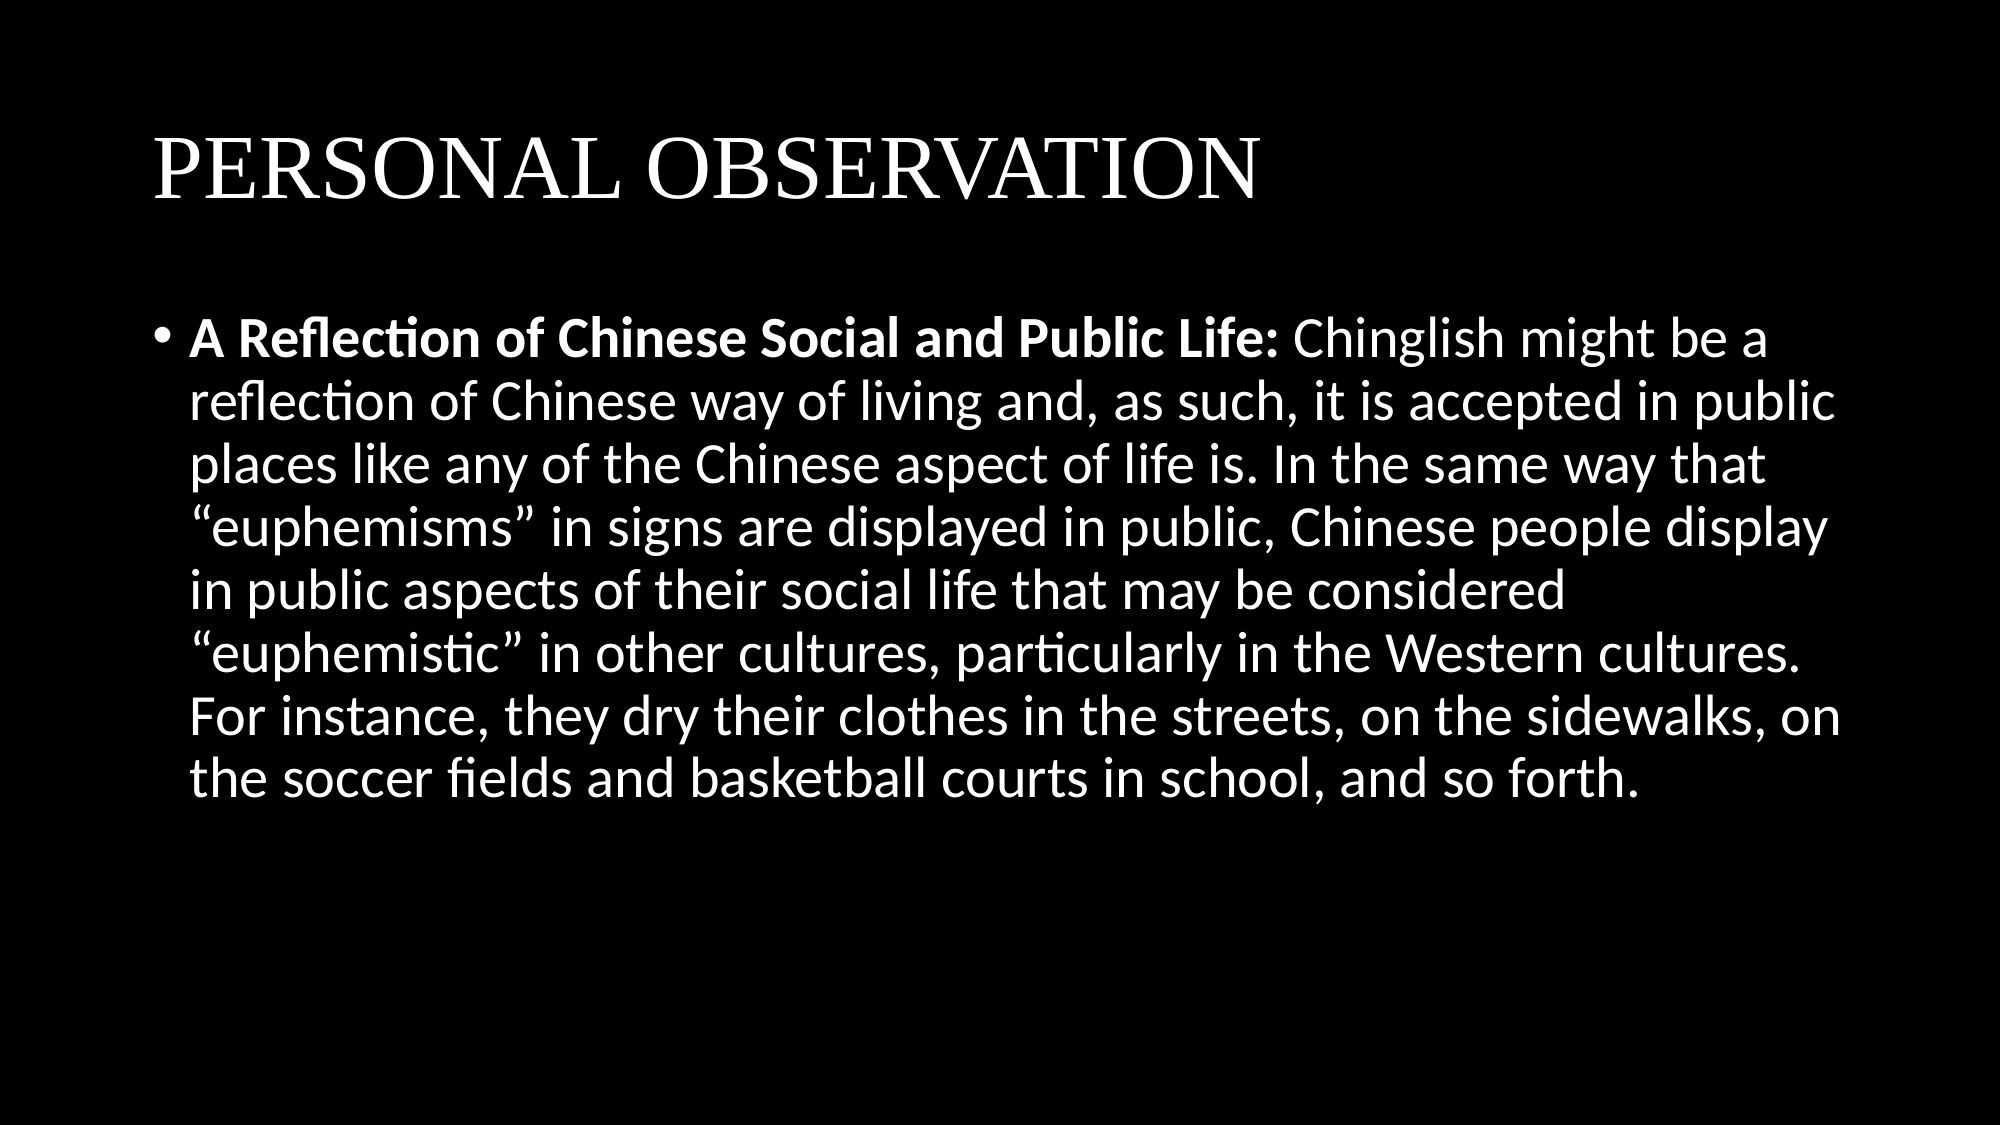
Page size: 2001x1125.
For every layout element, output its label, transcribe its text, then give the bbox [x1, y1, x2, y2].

list A Reflection of Chinese Social and Public Life: Chinglish might be a reflection of Chinese way of living and, as such, it is accepted in public places like any of the Chinese aspect of life is. In the same way that “euphemisms” in signs are displayed in public, Chinese people display in public aspects of their social life that may be considered “euphemistic” in other cultures, particularly in the Western cultures. For instance, they dry their clothes in the streets, on the sidewalks, on the soccer fields and basketball courts in school, and so forth. [137, 299, 1863, 1014]
title PERSONAL OBSERVATION [137, 59, 1863, 278]
